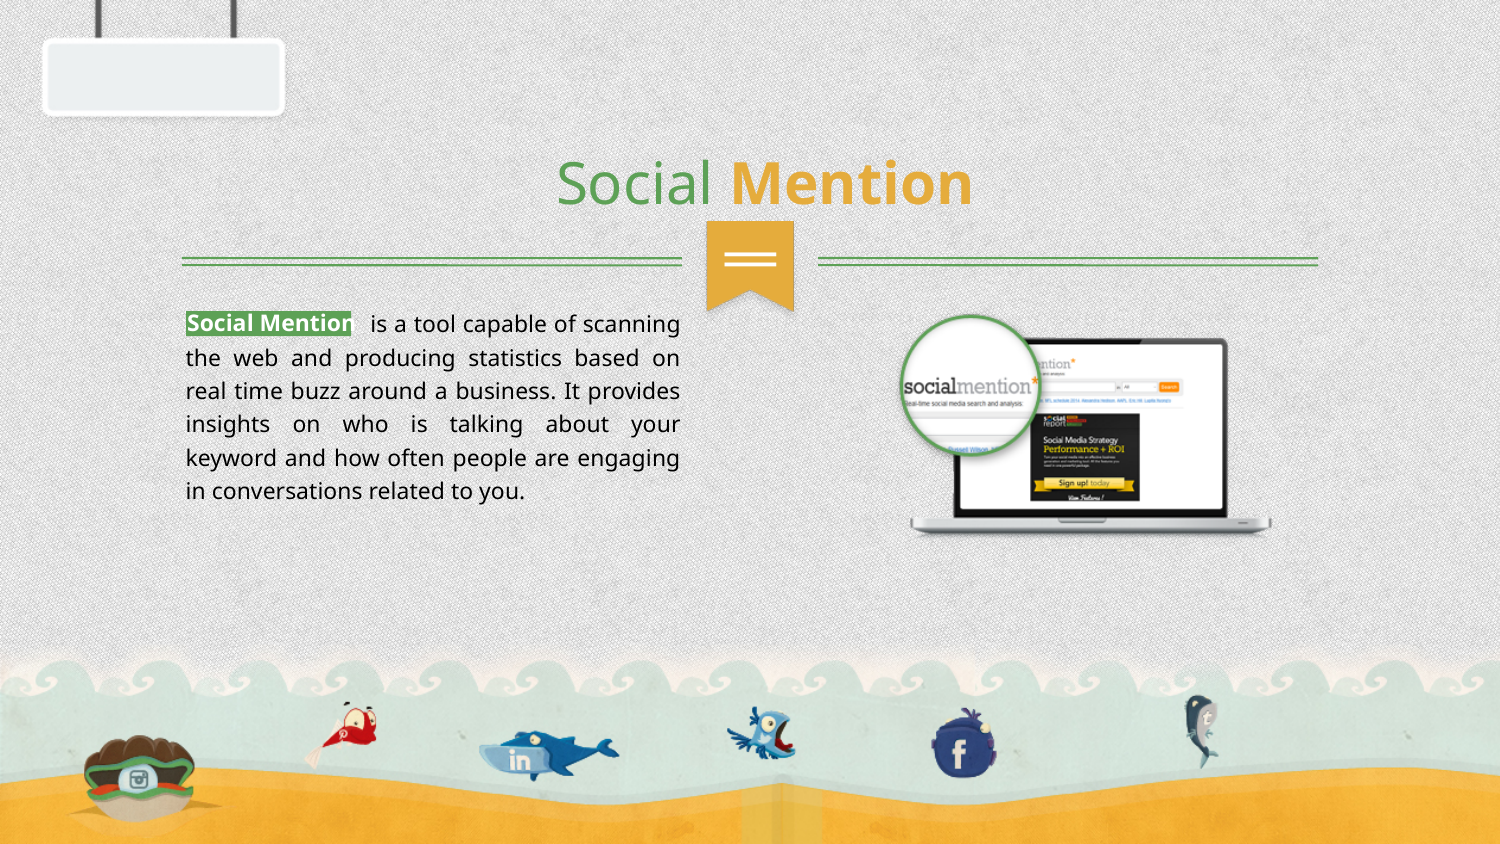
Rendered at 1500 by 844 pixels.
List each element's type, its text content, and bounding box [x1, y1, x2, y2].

text_box is a tool capable of scanning the web and producing statistics based on real time buzz around a business. It provides insights on who is talking about your keyword and how often people are engaging in conversations related to you. [170, 296, 696, 512]
text_box Social Mention [541, 138, 1038, 220]
picture [0, 0, 1500, 844]
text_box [181, 221, 1319, 323]
text_box Social Mention [172, 300, 373, 344]
